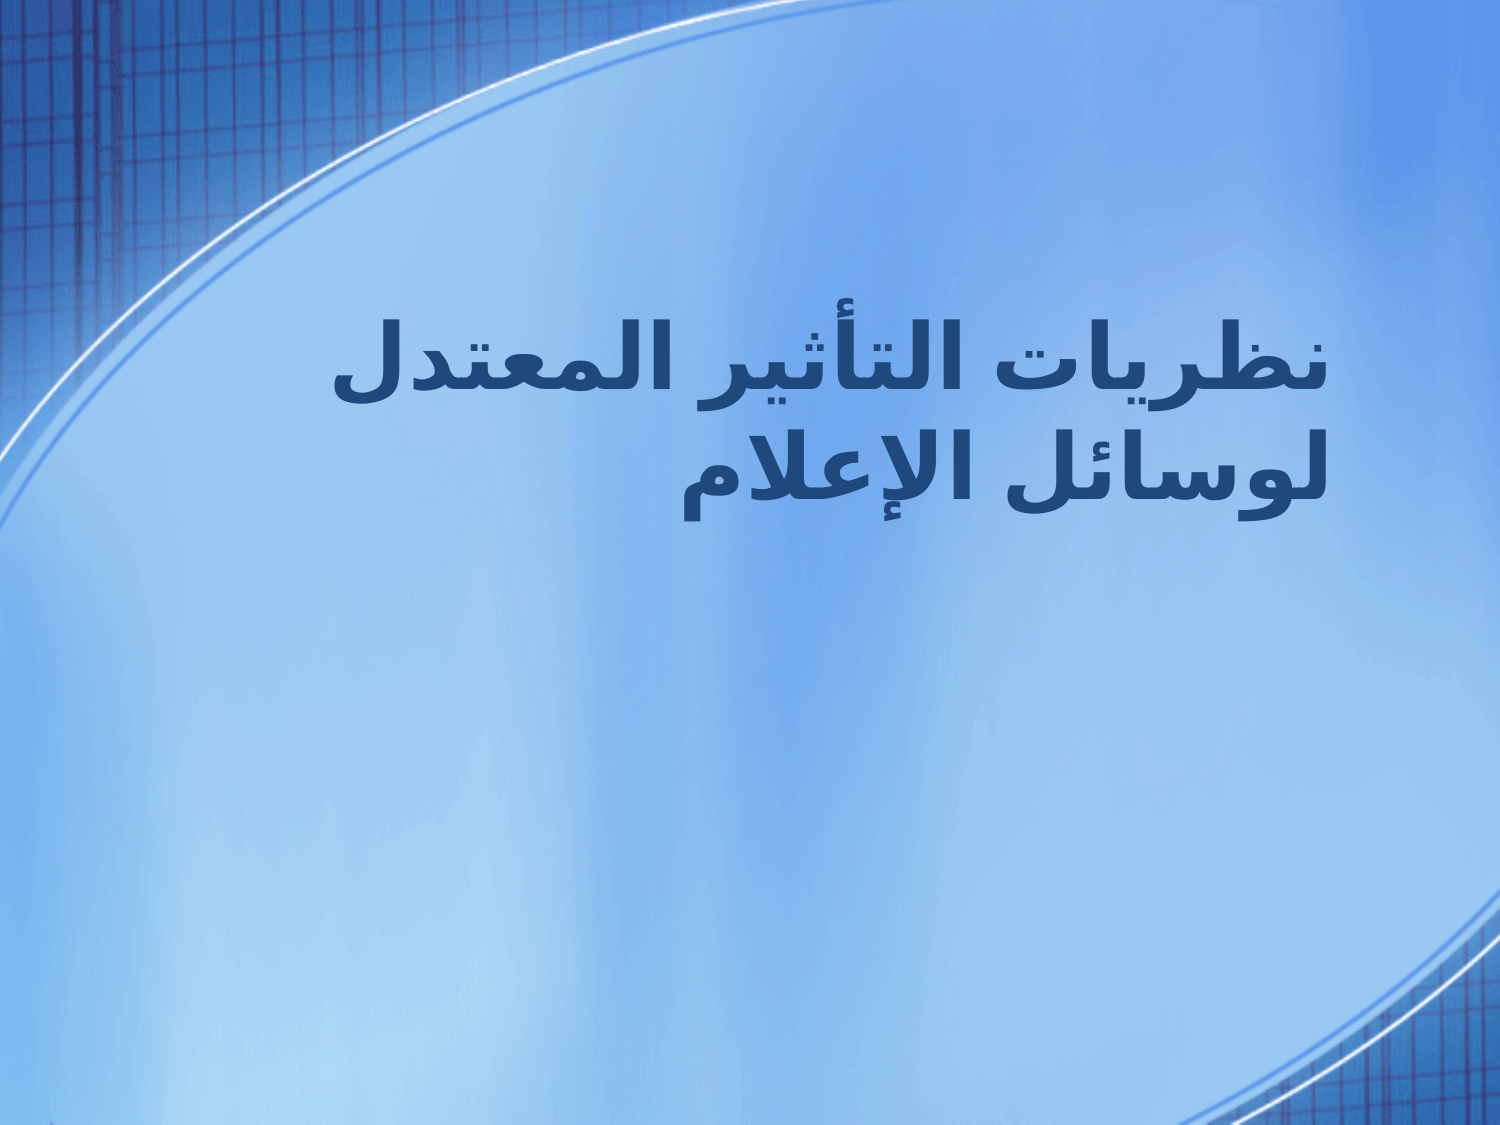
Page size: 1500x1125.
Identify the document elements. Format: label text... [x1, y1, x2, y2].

title نظريات التأثير المعتدل لوسائل الإعلام [150, 324, 1350, 525]
picture [0, 0, 1500, 1125]
